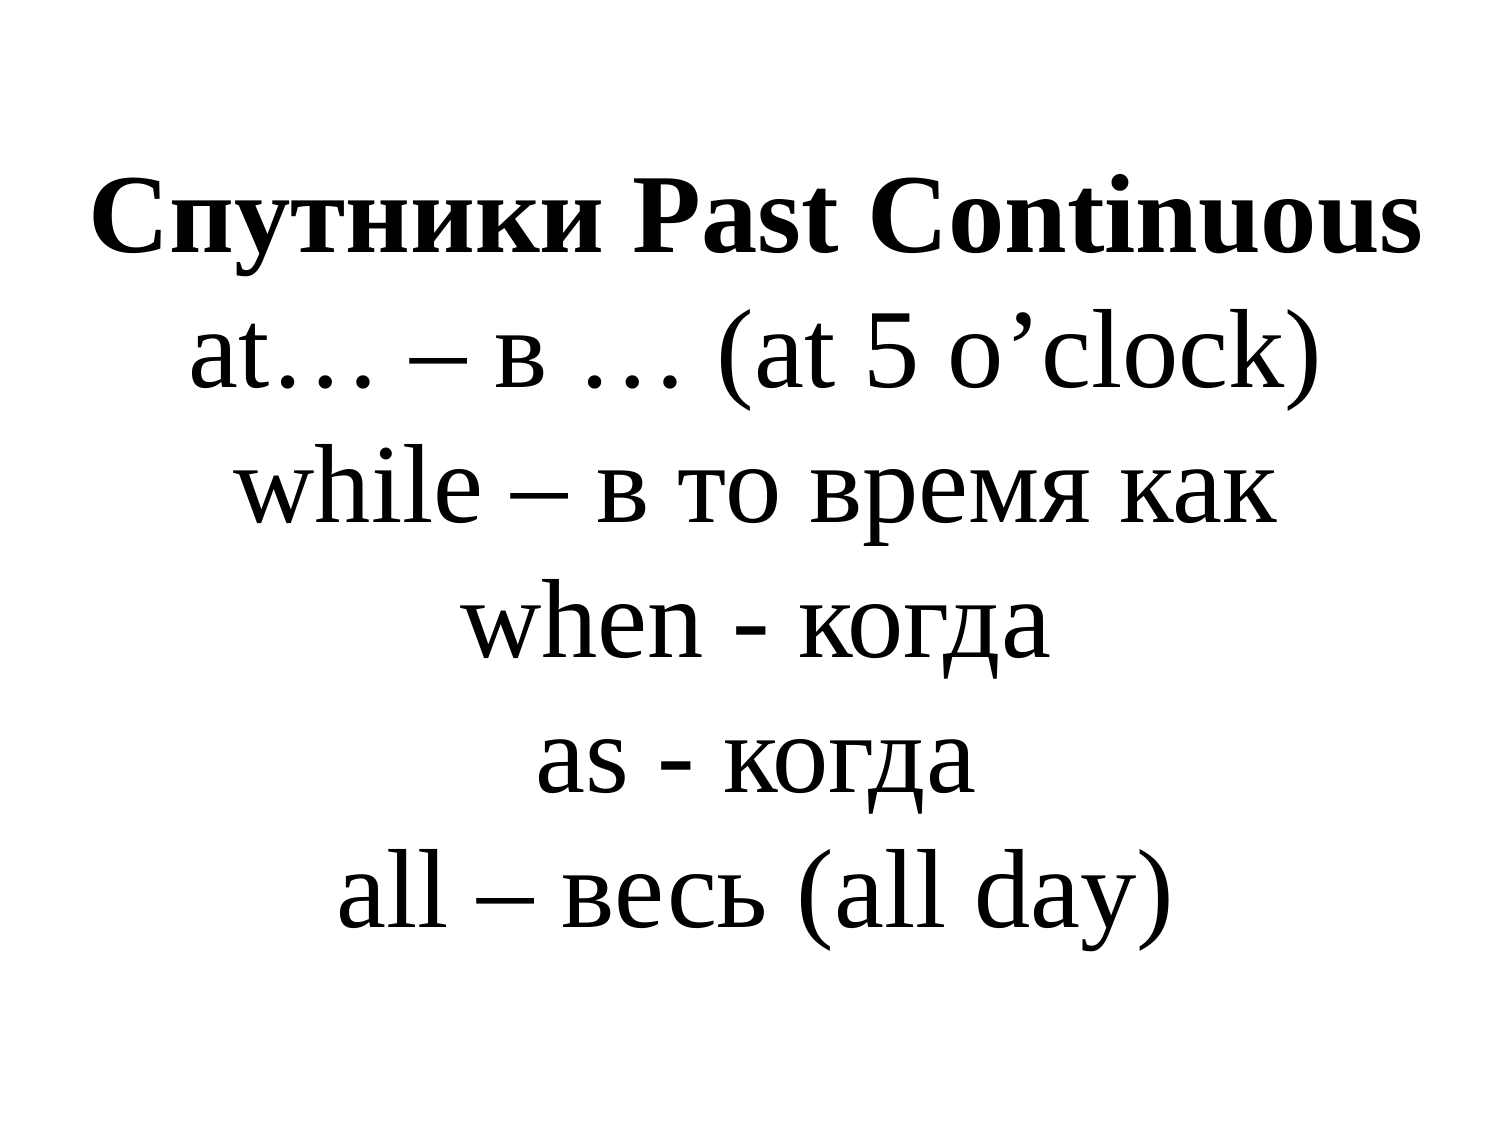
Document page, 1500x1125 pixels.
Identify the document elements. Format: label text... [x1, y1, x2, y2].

title Спутники Past Continuous at… – в … (at 5 o’clock) while – в то время как when - когда as - когда all – весь (all day) [41, 42, 1471, 1047]
